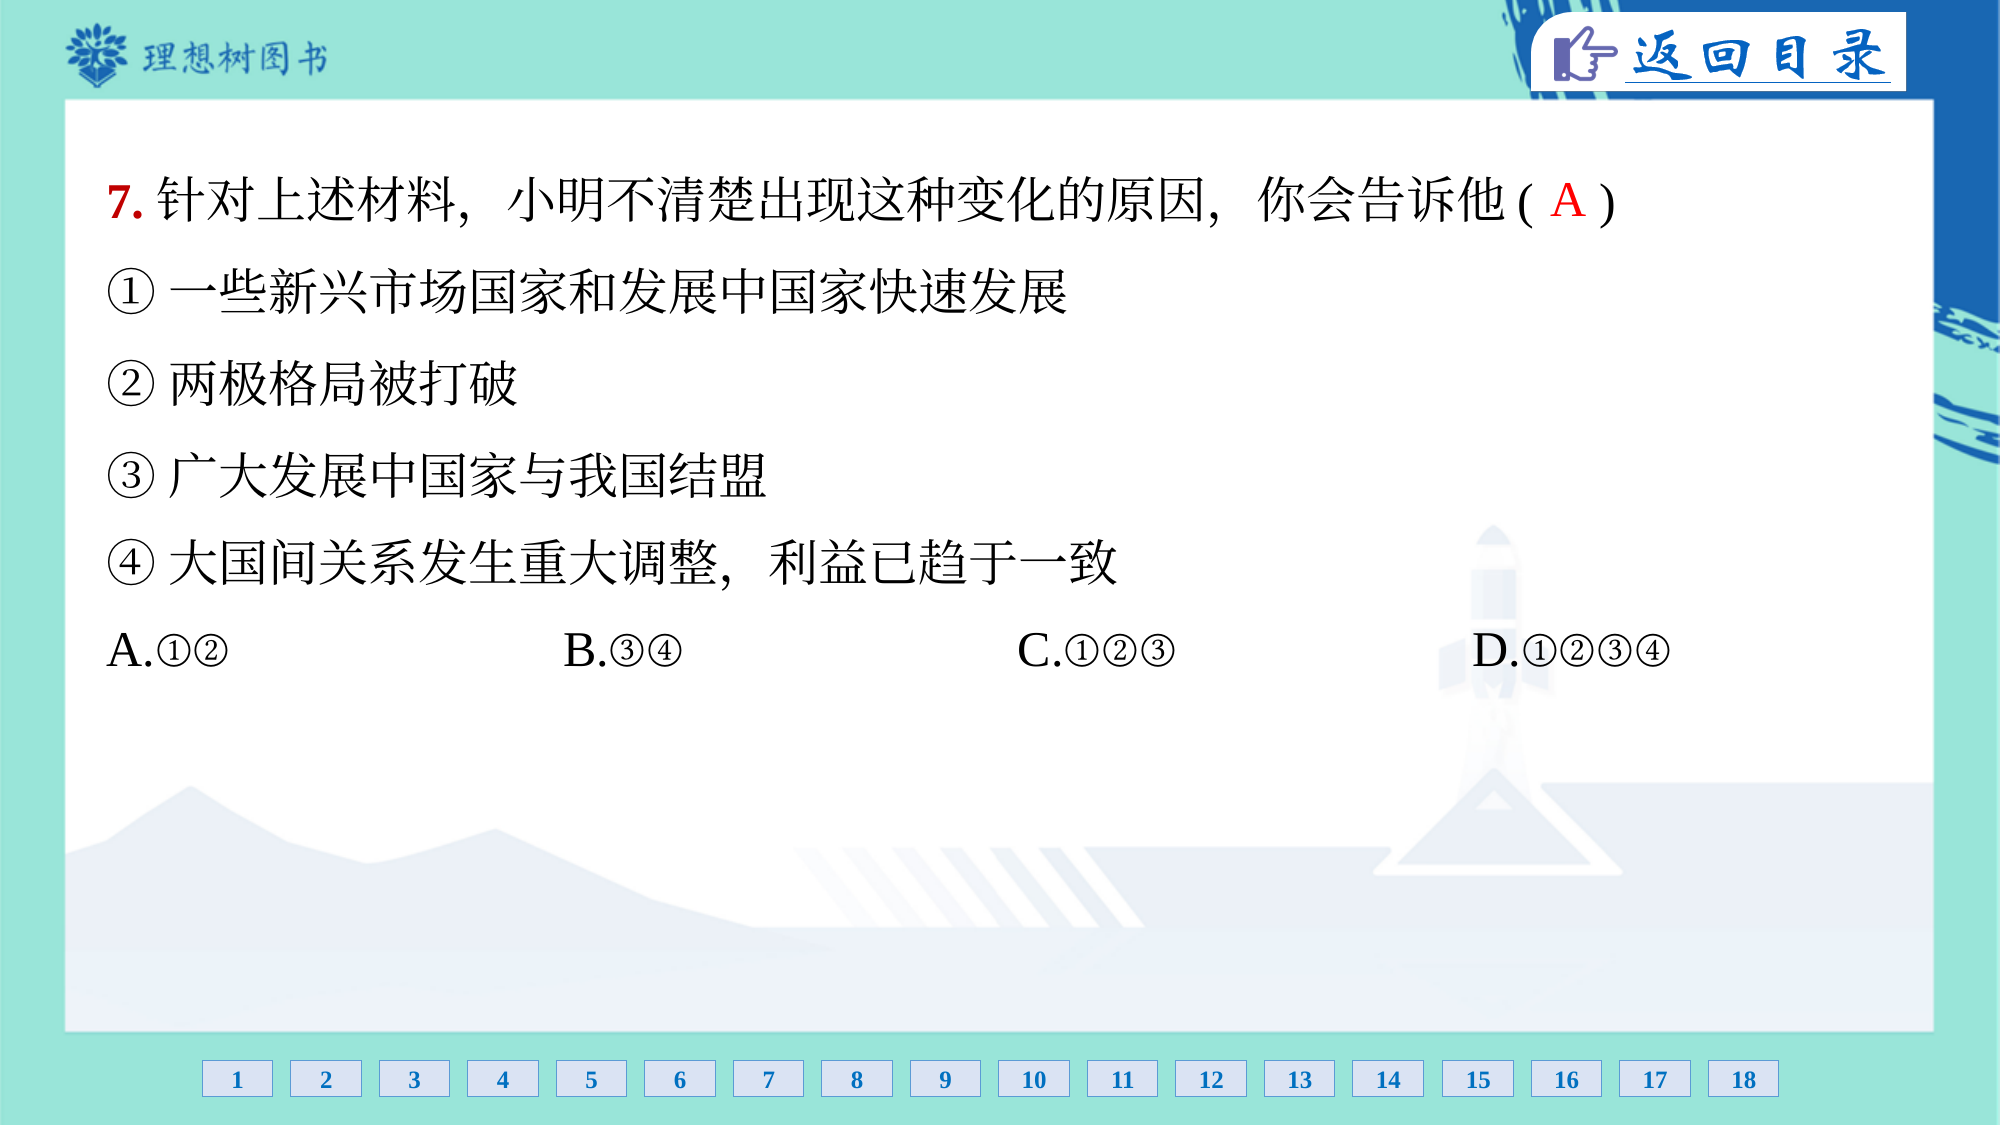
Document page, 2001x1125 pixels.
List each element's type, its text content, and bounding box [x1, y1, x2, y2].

text_box A [1532, 139, 1605, 218]
text_box 7.针对上述材料，小明不清楚出现这种变化的原因，你会告诉他( ) [106, 140, 1895, 219]
text_box A.①② B.③④ C.①②③ D.①②③④ [106, 588, 1895, 667]
text_box ①一些新兴市场国家和发展中国家快速发展 ②两极格局被打破 ③广大发展中国家与我国结盟 ④大国间关系发生重大调整，利益已趋于一致 [106, 229, 1895, 583]
picture [0, 0, 2000, 1125]
